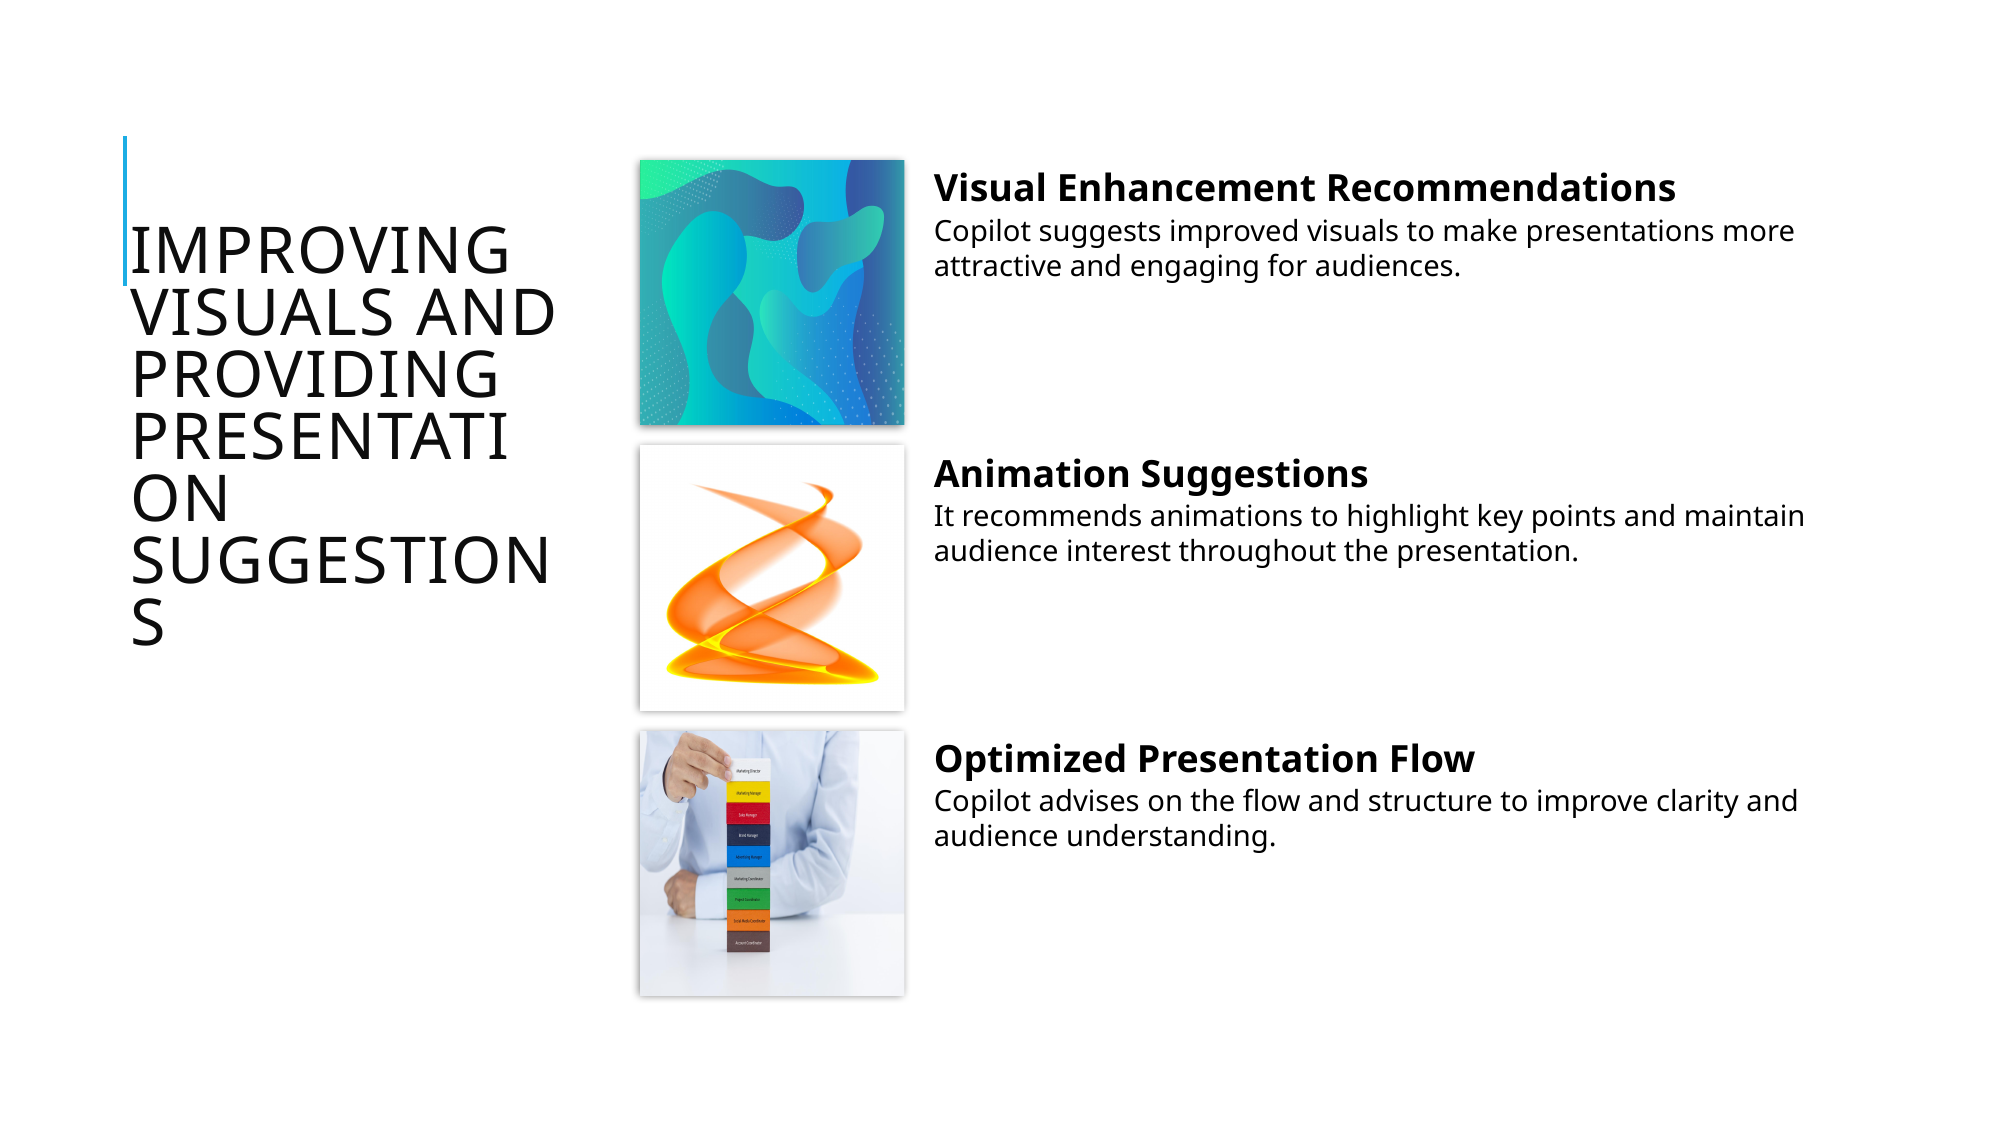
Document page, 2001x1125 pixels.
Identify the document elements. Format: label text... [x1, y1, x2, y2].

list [639, 160, 1886, 996]
title Improving Visuals and Providing Presentation Suggestions [115, 150, 576, 732]
